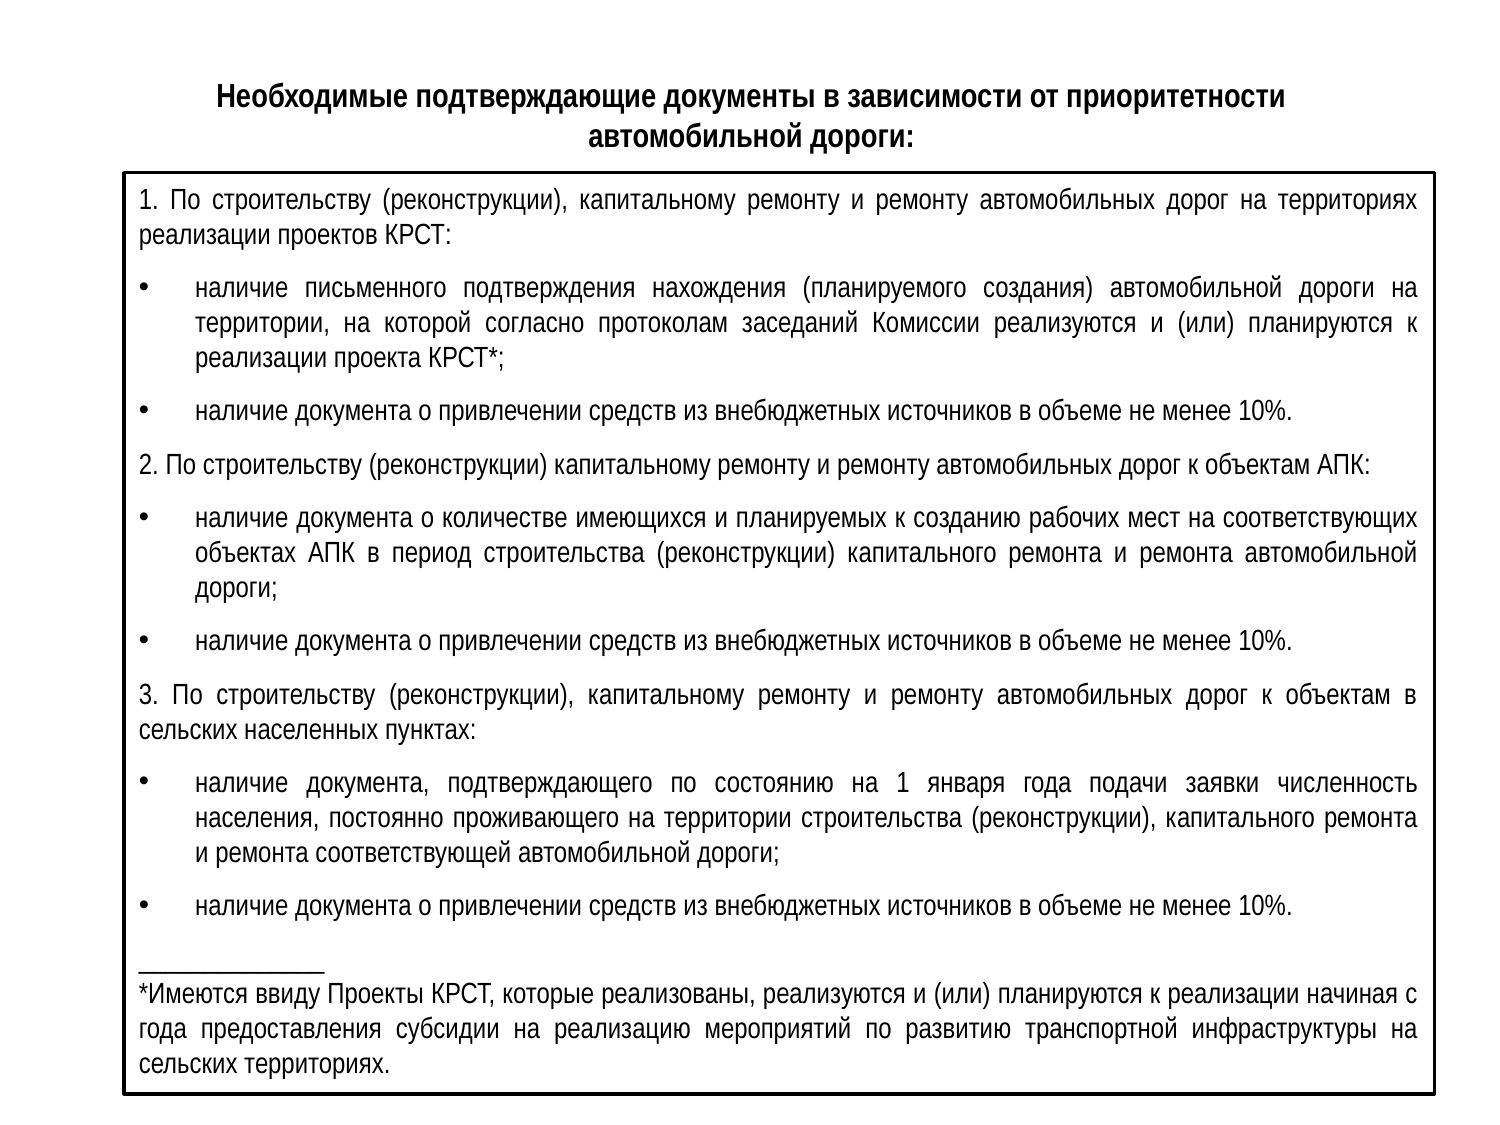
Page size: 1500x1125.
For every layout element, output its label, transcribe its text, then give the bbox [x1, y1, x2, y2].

list 1. По строительству (реконструкции), капитальному ремонту и ремонту автомобильных дорог на территориях реализации проектов КРСТ: наличие письменного подтверждения нахождения (планируемого создания) автомобильной дороги на территории, на которой согласно протоколам заседаний Комиссии реализуются и (или) планируются к реализации проекта КРСТ*; наличие документа о привлечении средств из внебюджетных источников в объеме не менее 10%. 2. По строительству (реконструкции) капитальному ремонту и ремонту автомобильных дорог к объектам АПК: наличие документа о количестве имеющихся и планируемых к созданию рабочих мест на соответствующих объектах АПК в период строительства (реконструкции) капитального ремонта и ремонта автомобильной дороги; наличие документа о привлечении средств из внебюджетных источников в объеме не менее 10%. 3. По строительству (реконструкции), капитальному ремонту и ремонту автомобильных дорог к объектам в сельских населенных пунктах: наличие документа, подтверждающего по состоянию на 1 января года подачи заявки численность населения, постоянно проживающего на территории строительства (реконструкции), капитального ремонта и ремонта соответствующей автомобильной дороги; наличие документа о привлечении средств из внебюджетных источников в объеме не менее 10%. ______________ *Имеются ввиду Проекты КРСТ, которые реализованы, реализуются и (или) планируются к реализации начиная с года предоставления субсидии на реализацию мероприятий по развитию транспортной инфраструктуры на сельских территориях. [123, 172, 1435, 1094]
title Необходимые подтверждающие документы в зависимости от приоритетности автомобильной дороги: [76, 66, 1427, 149]
